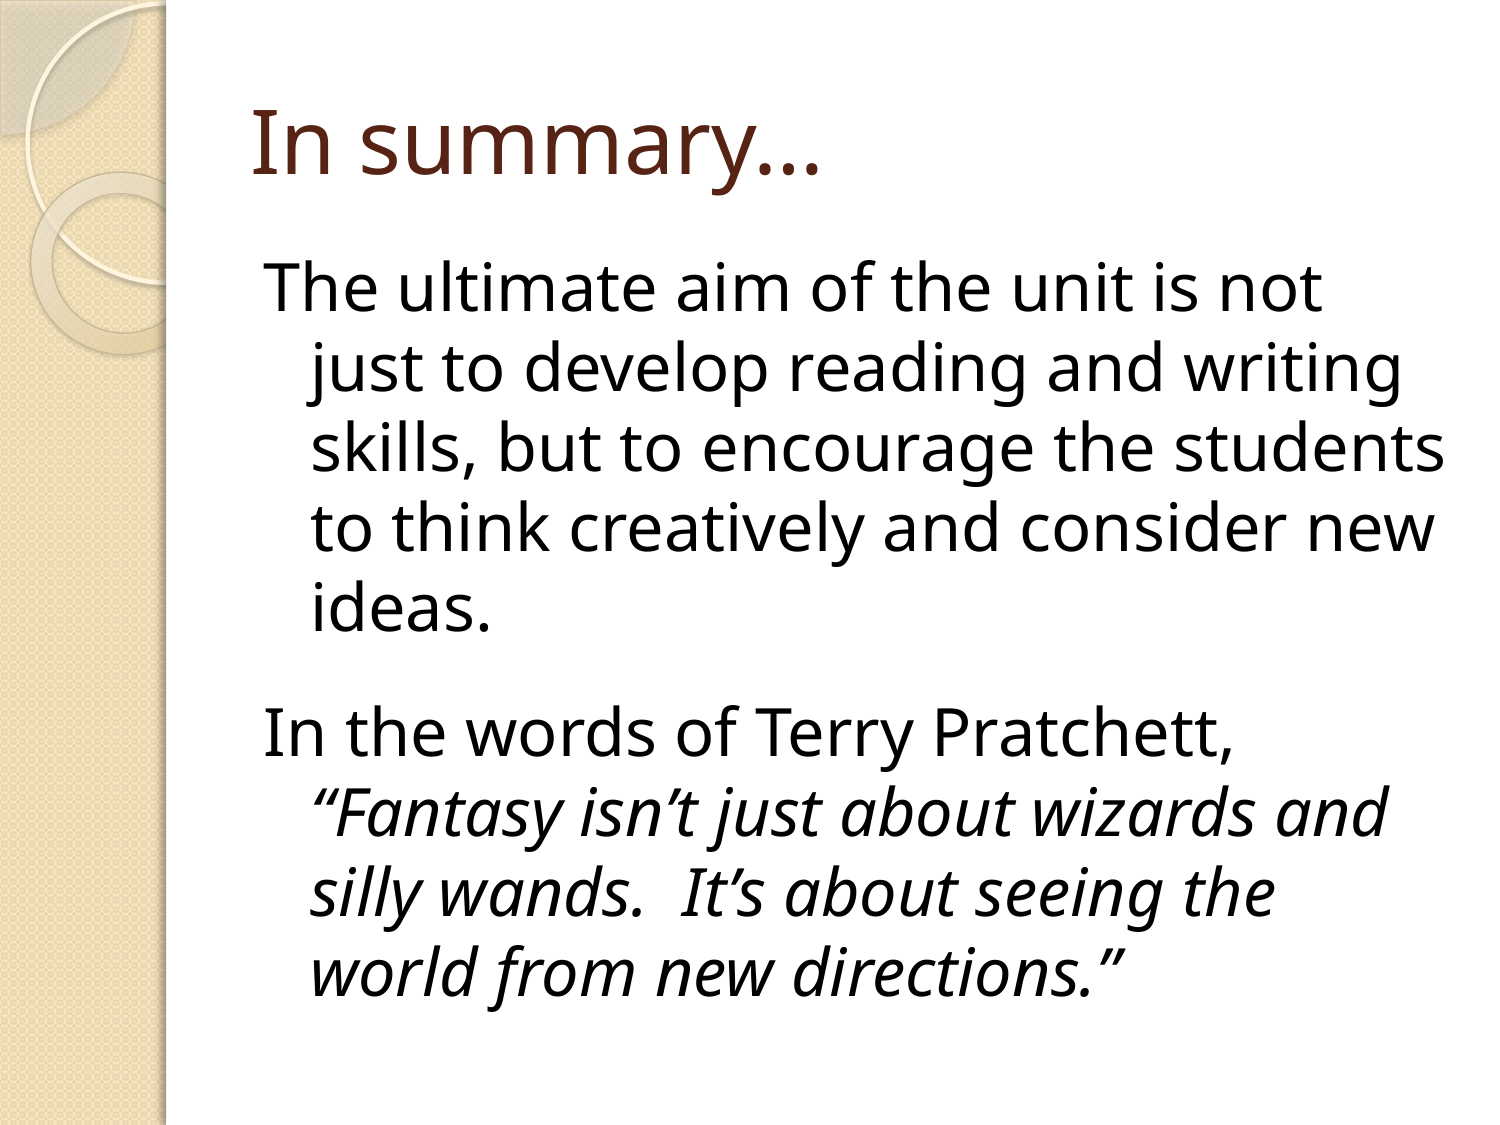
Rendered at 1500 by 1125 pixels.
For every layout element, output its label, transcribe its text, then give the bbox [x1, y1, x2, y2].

title In summary… [235, 45, 1466, 233]
list The ultimate aim of the unit is not just to develop reading and writing skills, but to encourage the students to think creatively and consider new ideas. In the words of Terry Pratchett, “Fantasy isn’t just about wizards and silly wands. It’s about seeing the world from new directions.” [235, 237, 1466, 1026]
